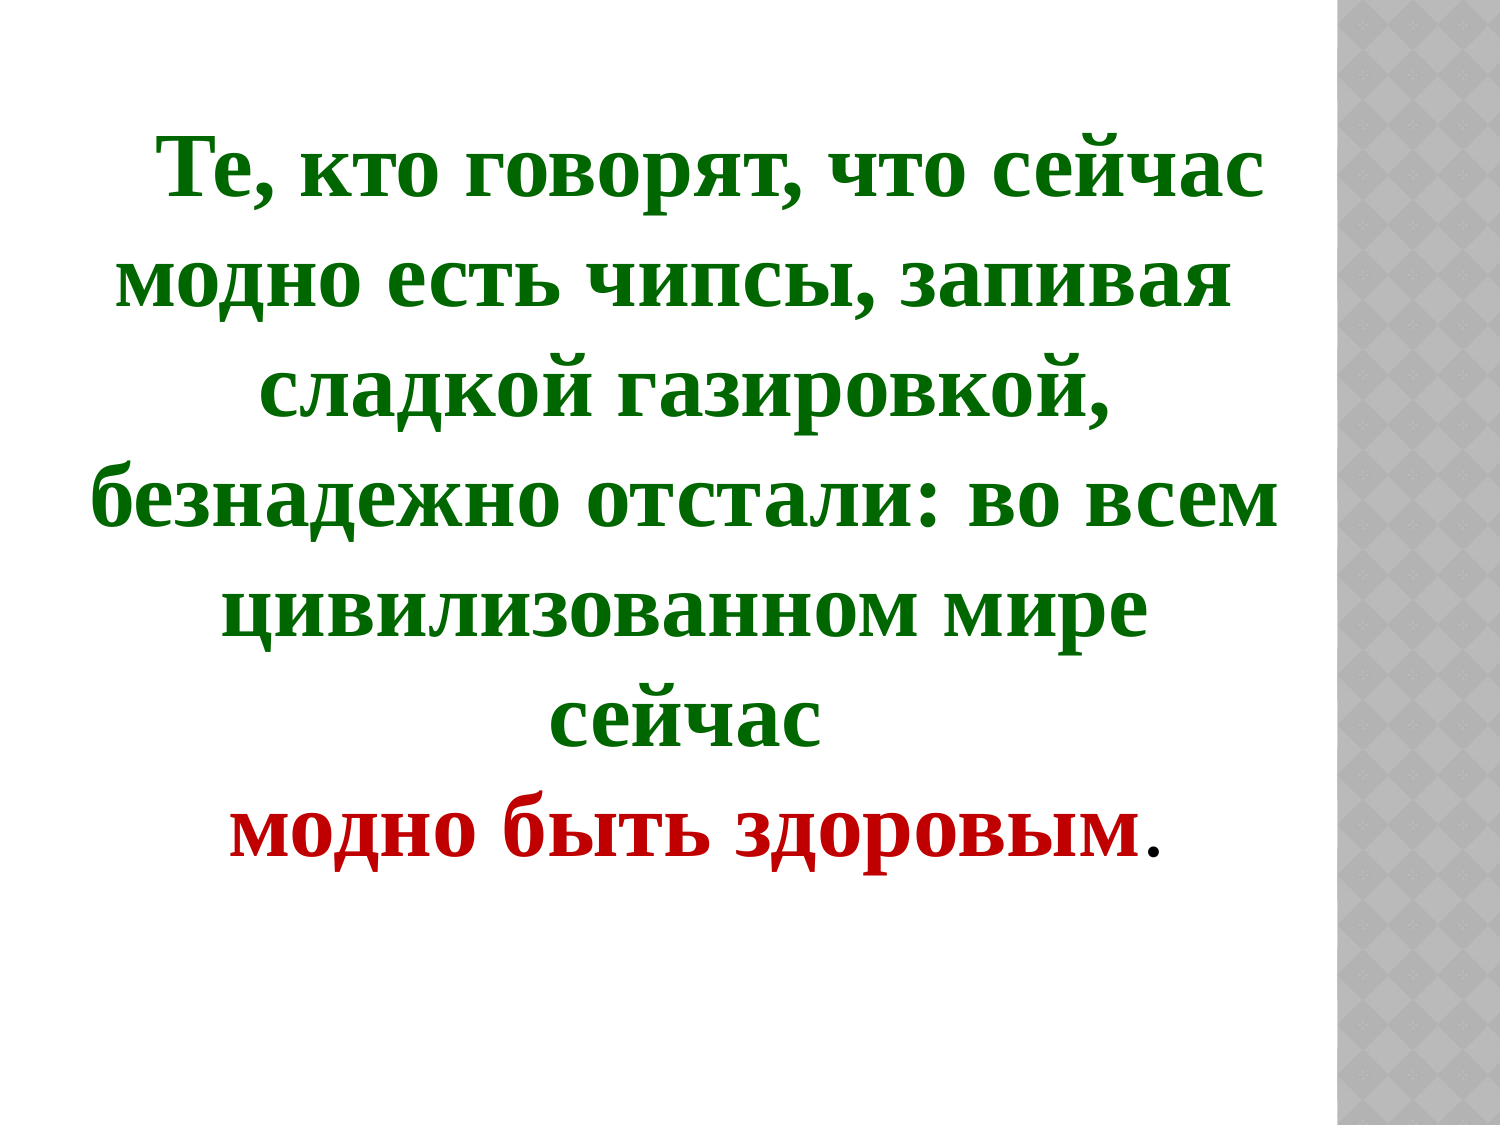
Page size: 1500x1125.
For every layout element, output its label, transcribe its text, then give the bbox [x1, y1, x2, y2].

text_box Те, кто говорят, что сейчас модно есть чипсы, запивая сладкой газировкой, безнадежно отстали: во всем цивилизованном мире сейчас модно быть здоровым. [70, 97, 1301, 883]
